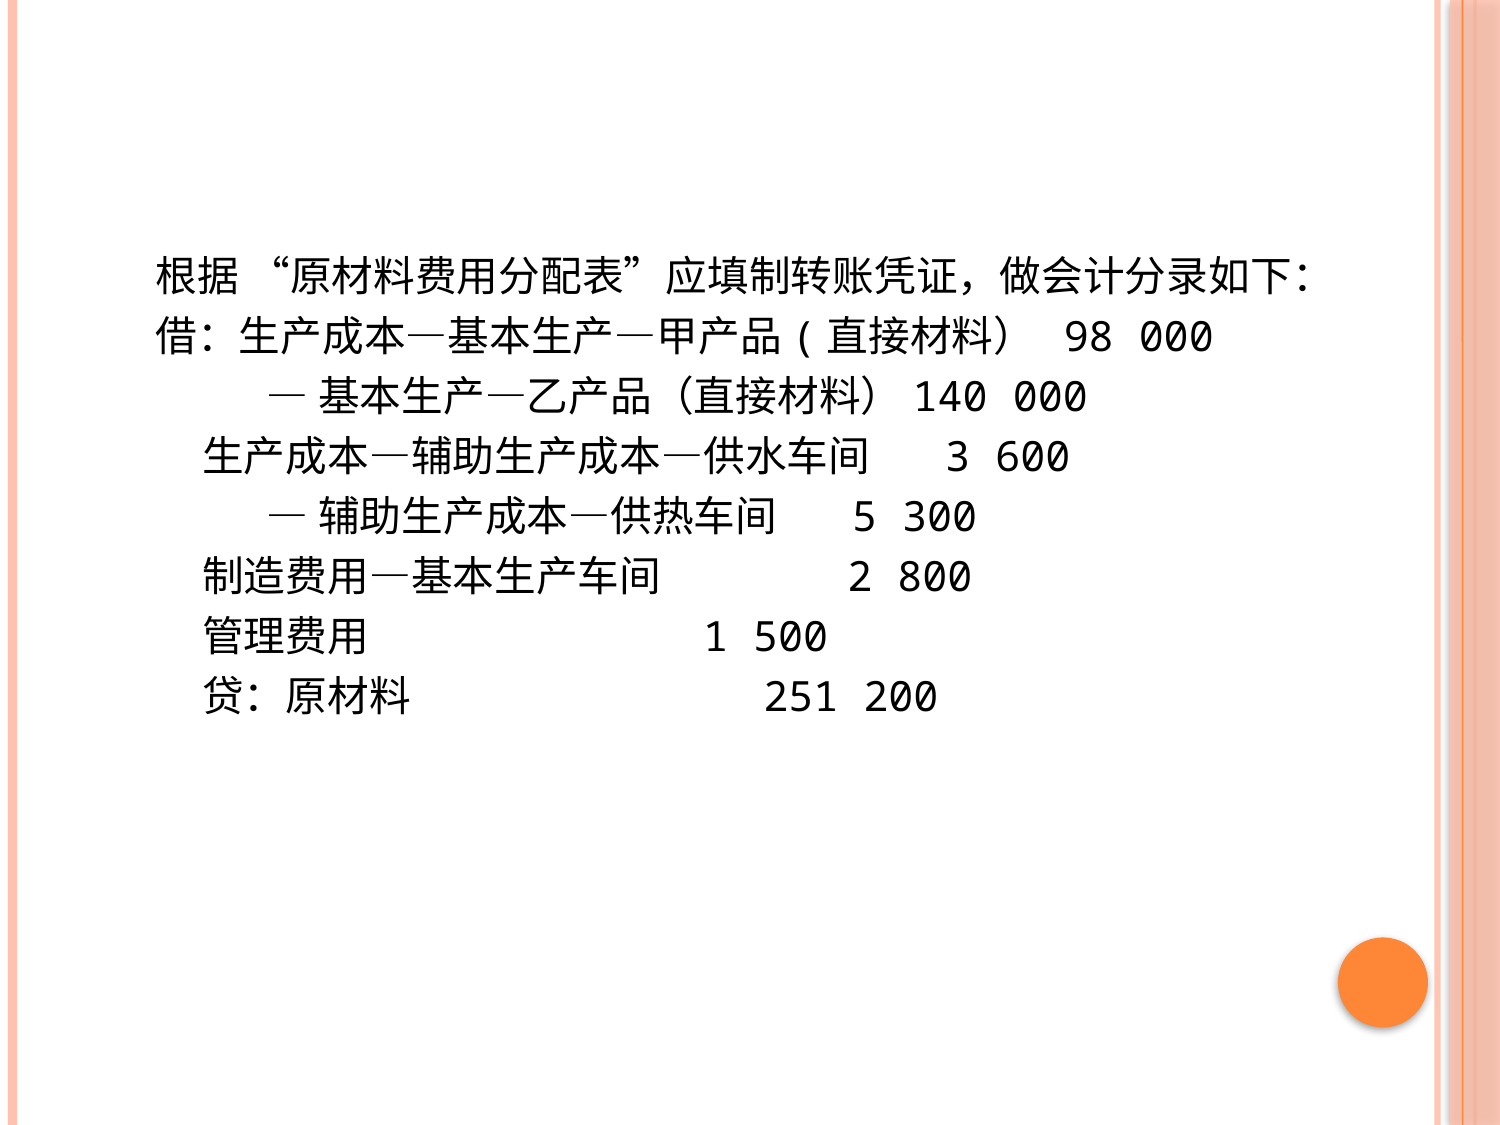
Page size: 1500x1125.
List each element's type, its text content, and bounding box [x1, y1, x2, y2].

text_box 根据 “原材料费用分配表”应填制转账凭证，做会计分录如下： 借：生产成本—基本生产—甲产品(直接材料） 98 000 —基本生产—乙产品（直接材料）140 000 生产成本—辅助生产成本—供水车间 3 600 —辅助生产成本—供热车间 5 300 制造费用—基本生产车间 2 800 管理费用 1 500 贷：原材料 251 200 [53, 232, 1459, 727]
